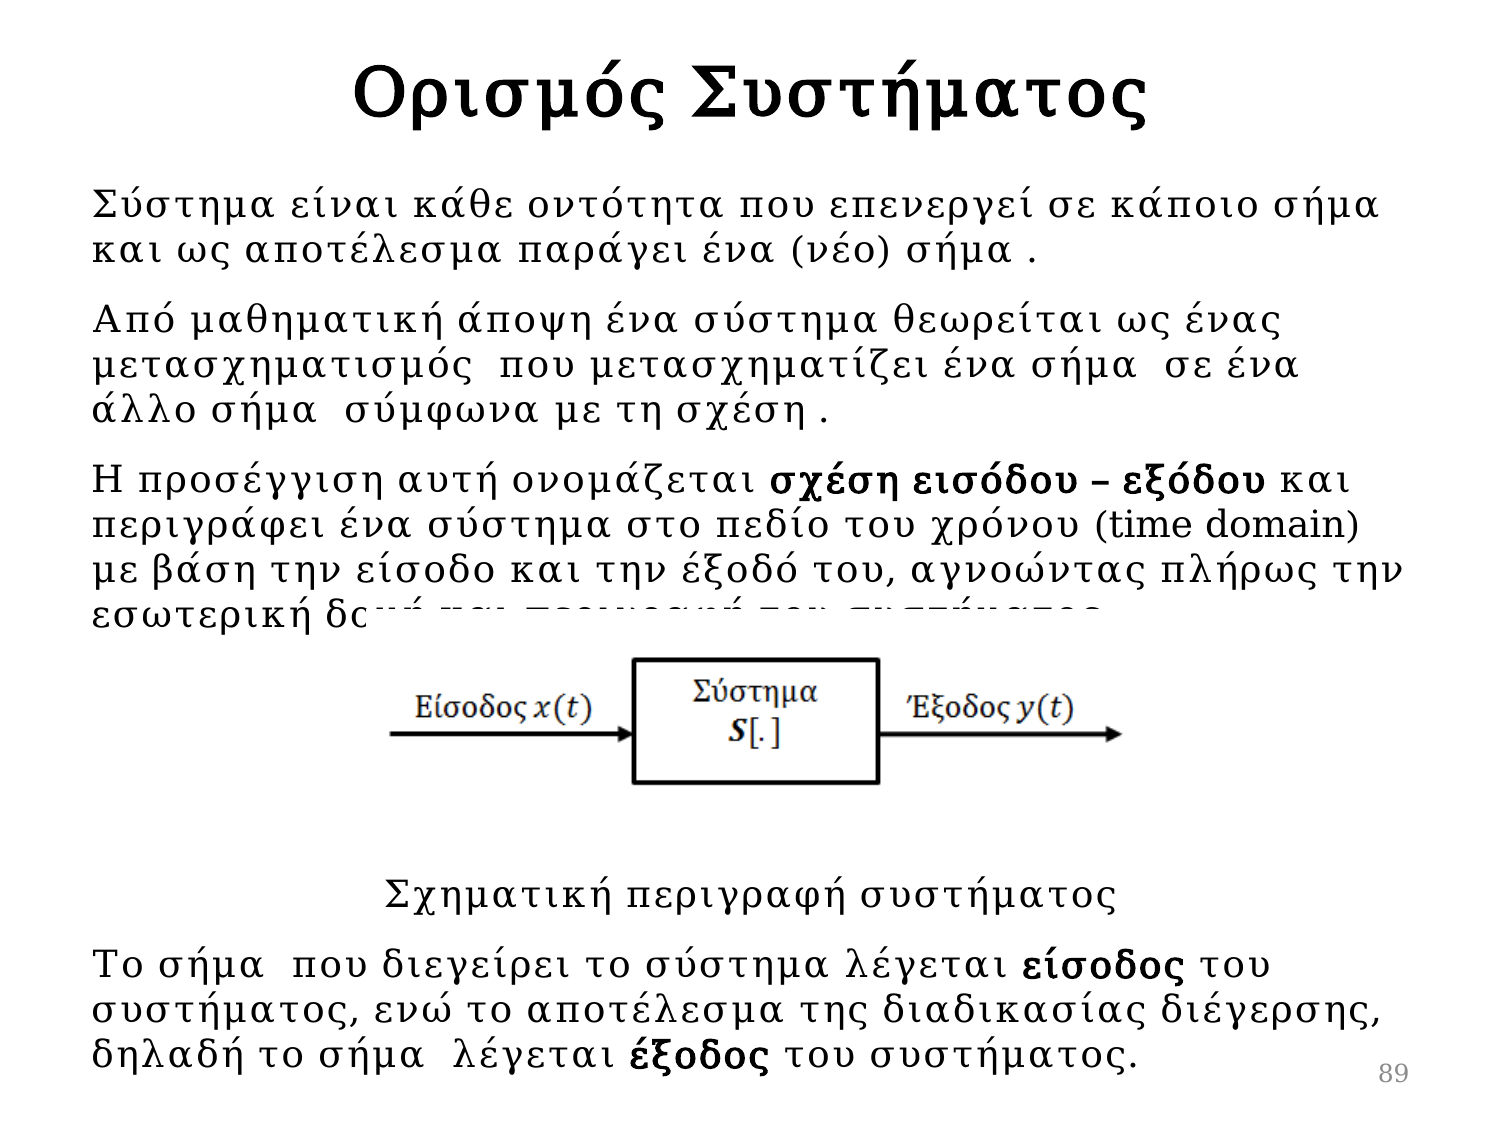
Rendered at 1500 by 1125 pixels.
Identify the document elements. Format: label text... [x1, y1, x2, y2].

title Ορισμός Συστήματος [75, 19, 1425, 159]
picture [366, 609, 1134, 823]
slide_number 89 [1222, 1042, 1425, 1103]
